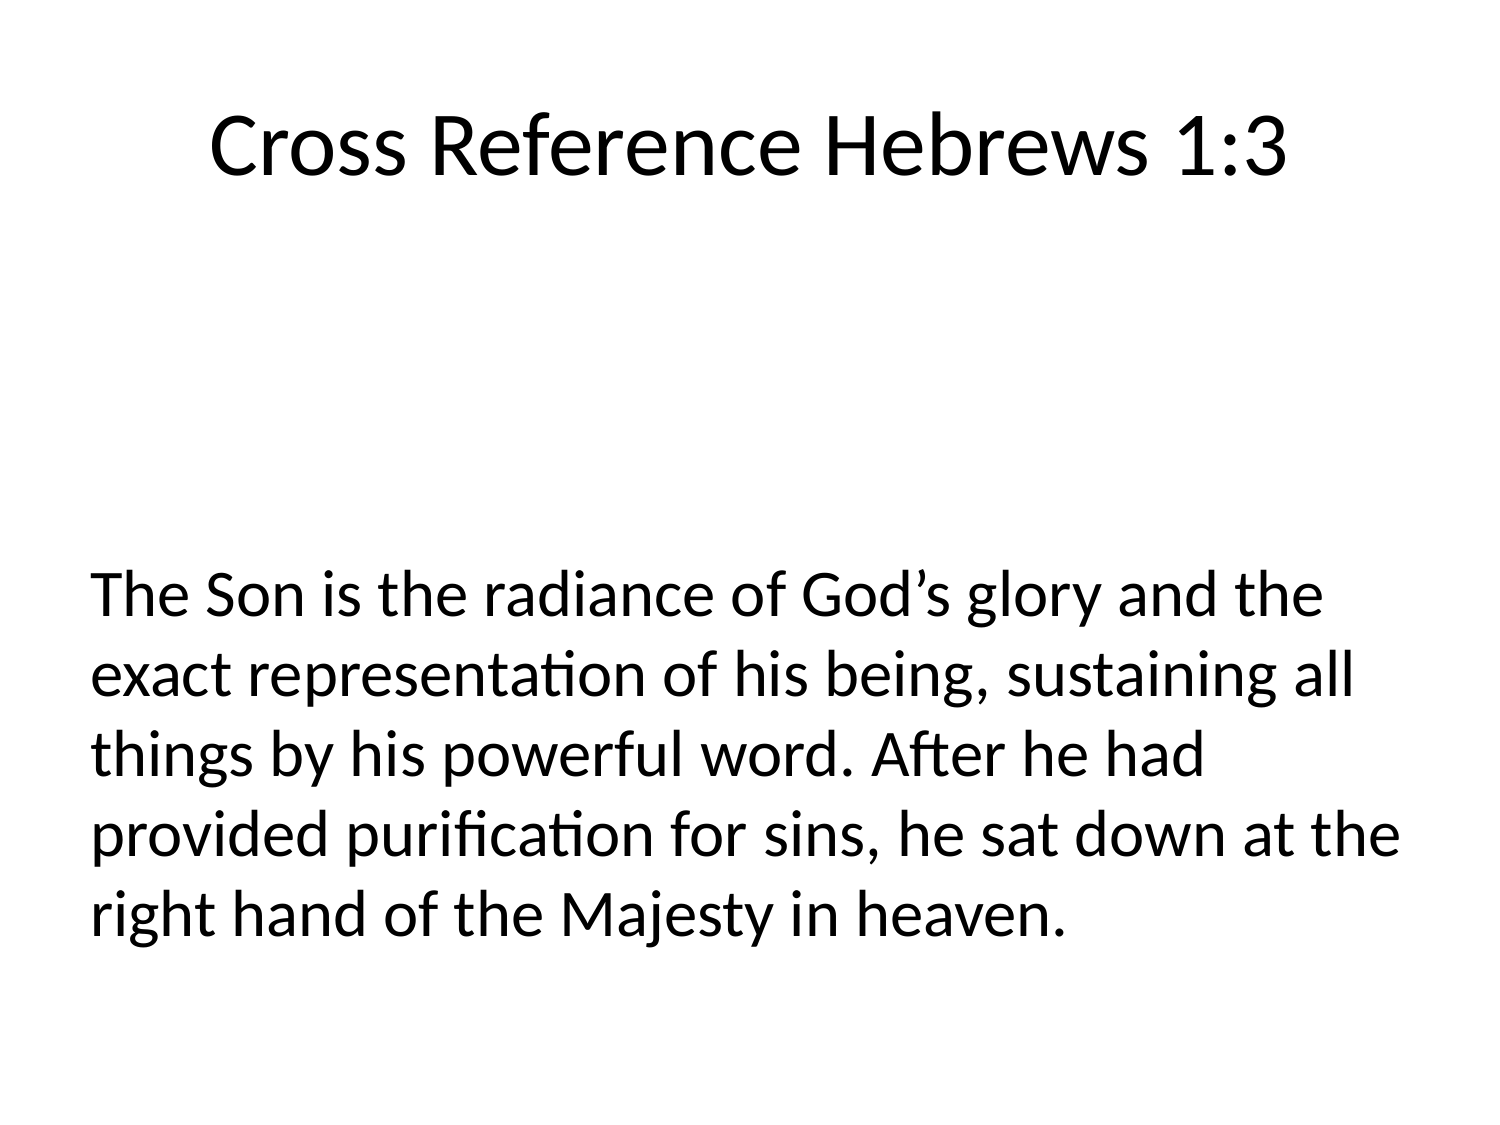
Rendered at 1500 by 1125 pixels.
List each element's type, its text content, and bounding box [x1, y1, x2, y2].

title Cross Reference Hebrews 1:3 [75, 45, 1425, 233]
list The Son is the radiance of God’s glory and the exact representation of his being, sustaining all things by his powerful word. After he had provided purification for sins, he sat down at the right hand of the Majesty in heaven. [75, 262, 1425, 1005]
